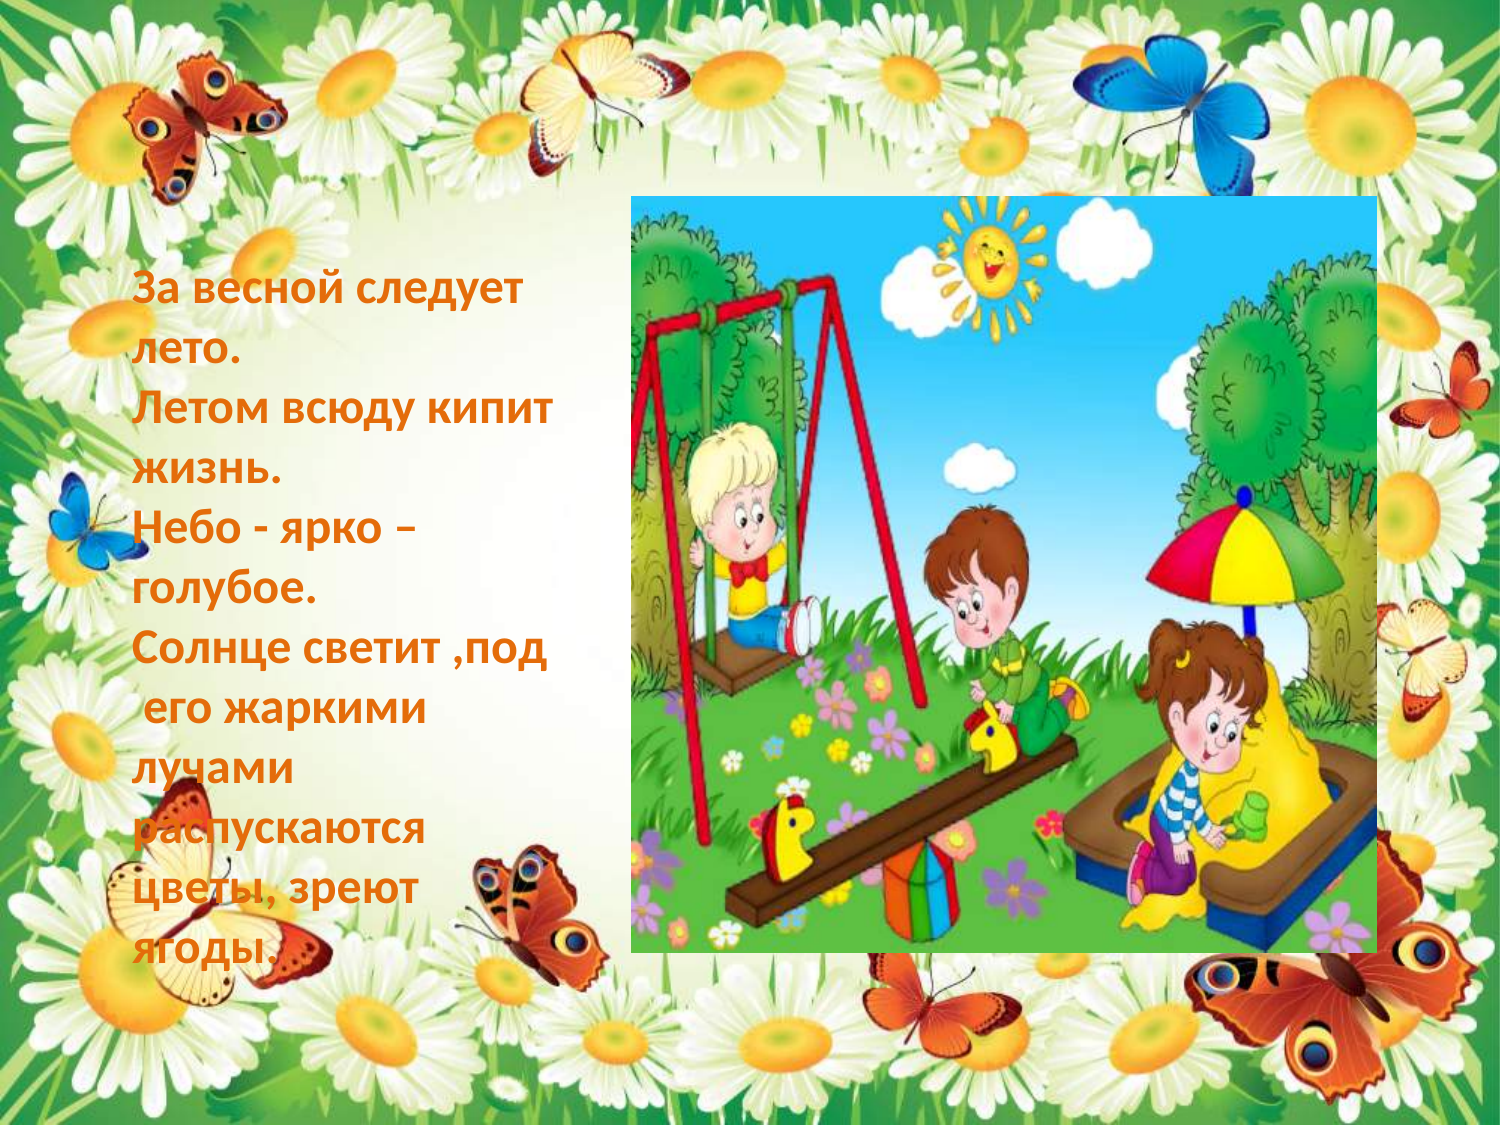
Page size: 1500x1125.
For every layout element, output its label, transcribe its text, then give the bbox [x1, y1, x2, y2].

picture [0, 0, 1500, 1125]
text_box За весной следует лето. Летом всюду кипит жизнь. Небо - ярко – голубое. Солнце светит ,под его жаркими лучами распускаются цветы, зреют ягоды. [117, 246, 575, 1026]
